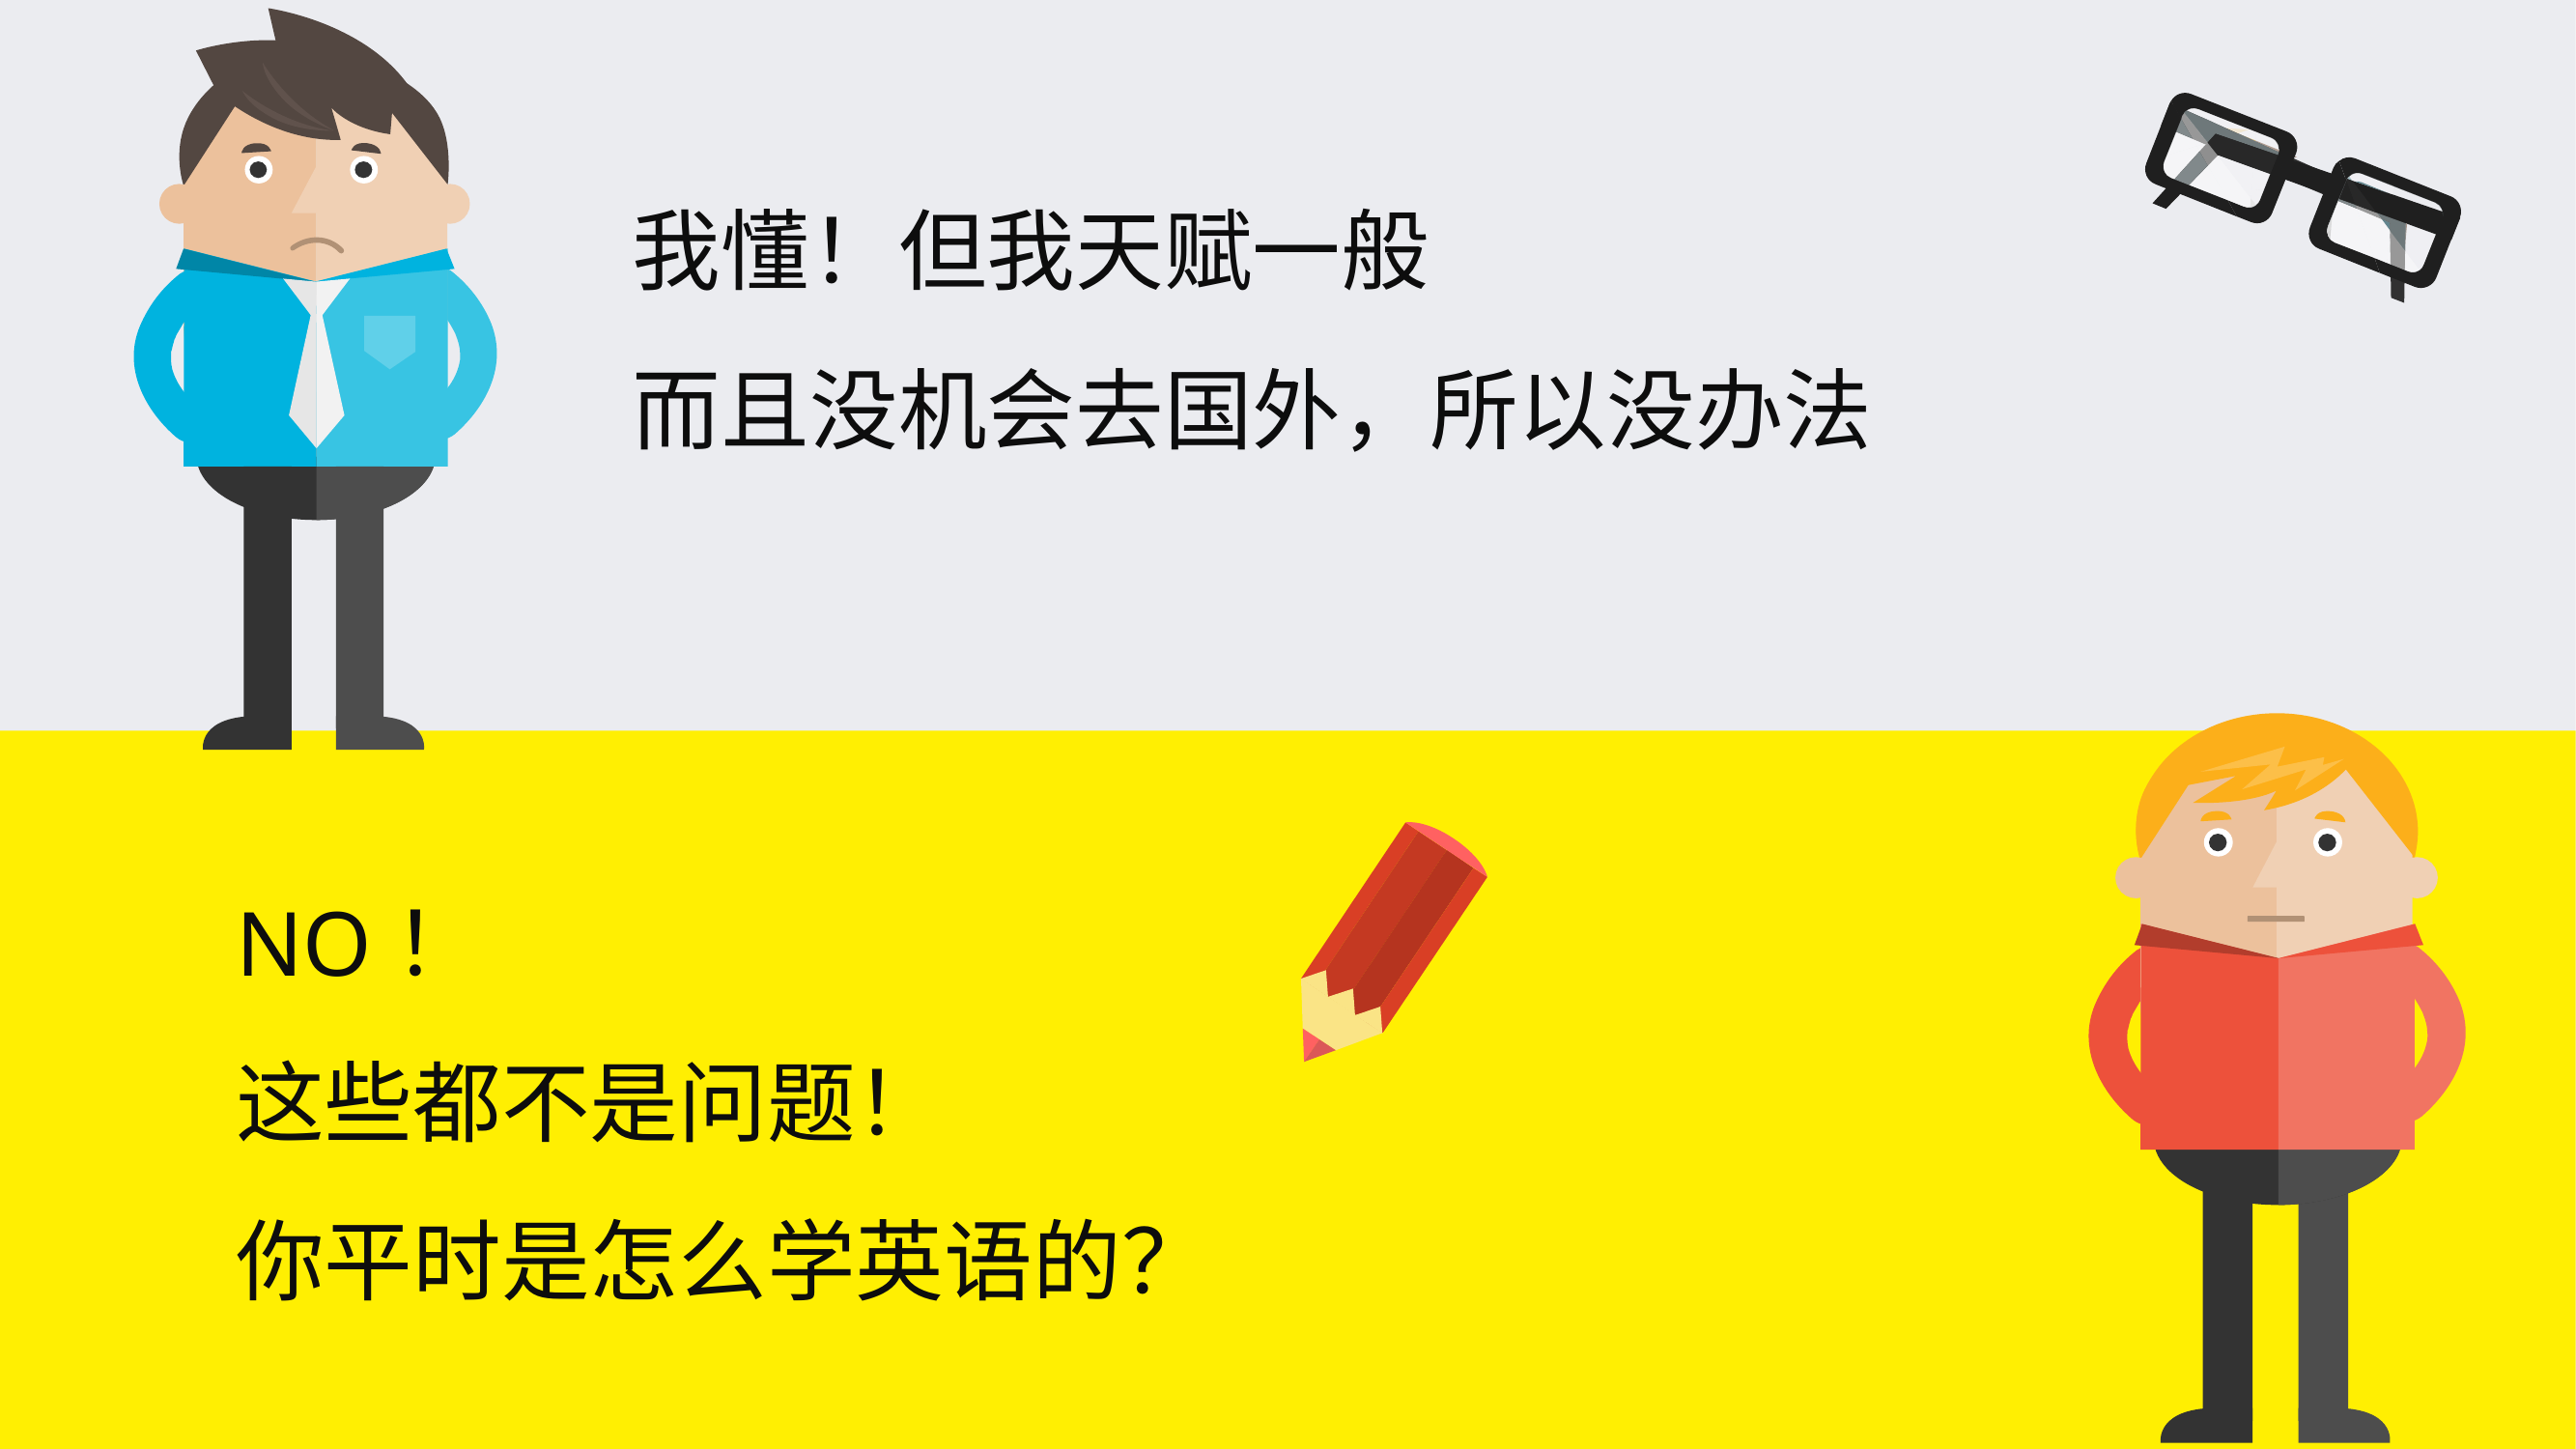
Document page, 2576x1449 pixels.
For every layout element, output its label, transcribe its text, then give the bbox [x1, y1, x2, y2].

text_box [2139, 106, 2462, 309]
text_box [0, 729, 2576, 1449]
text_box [1288, 814, 1501, 1061]
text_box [2077, 713, 2477, 1444]
text_box 我懂！但我天赋一般 而且没机会去国外，所以没办法 [618, 134, 2466, 469]
text_box NO！ 这些都不是问题！ 你平时是怎么学英语的？ [221, 826, 1965, 1320]
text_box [122, 8, 508, 751]
